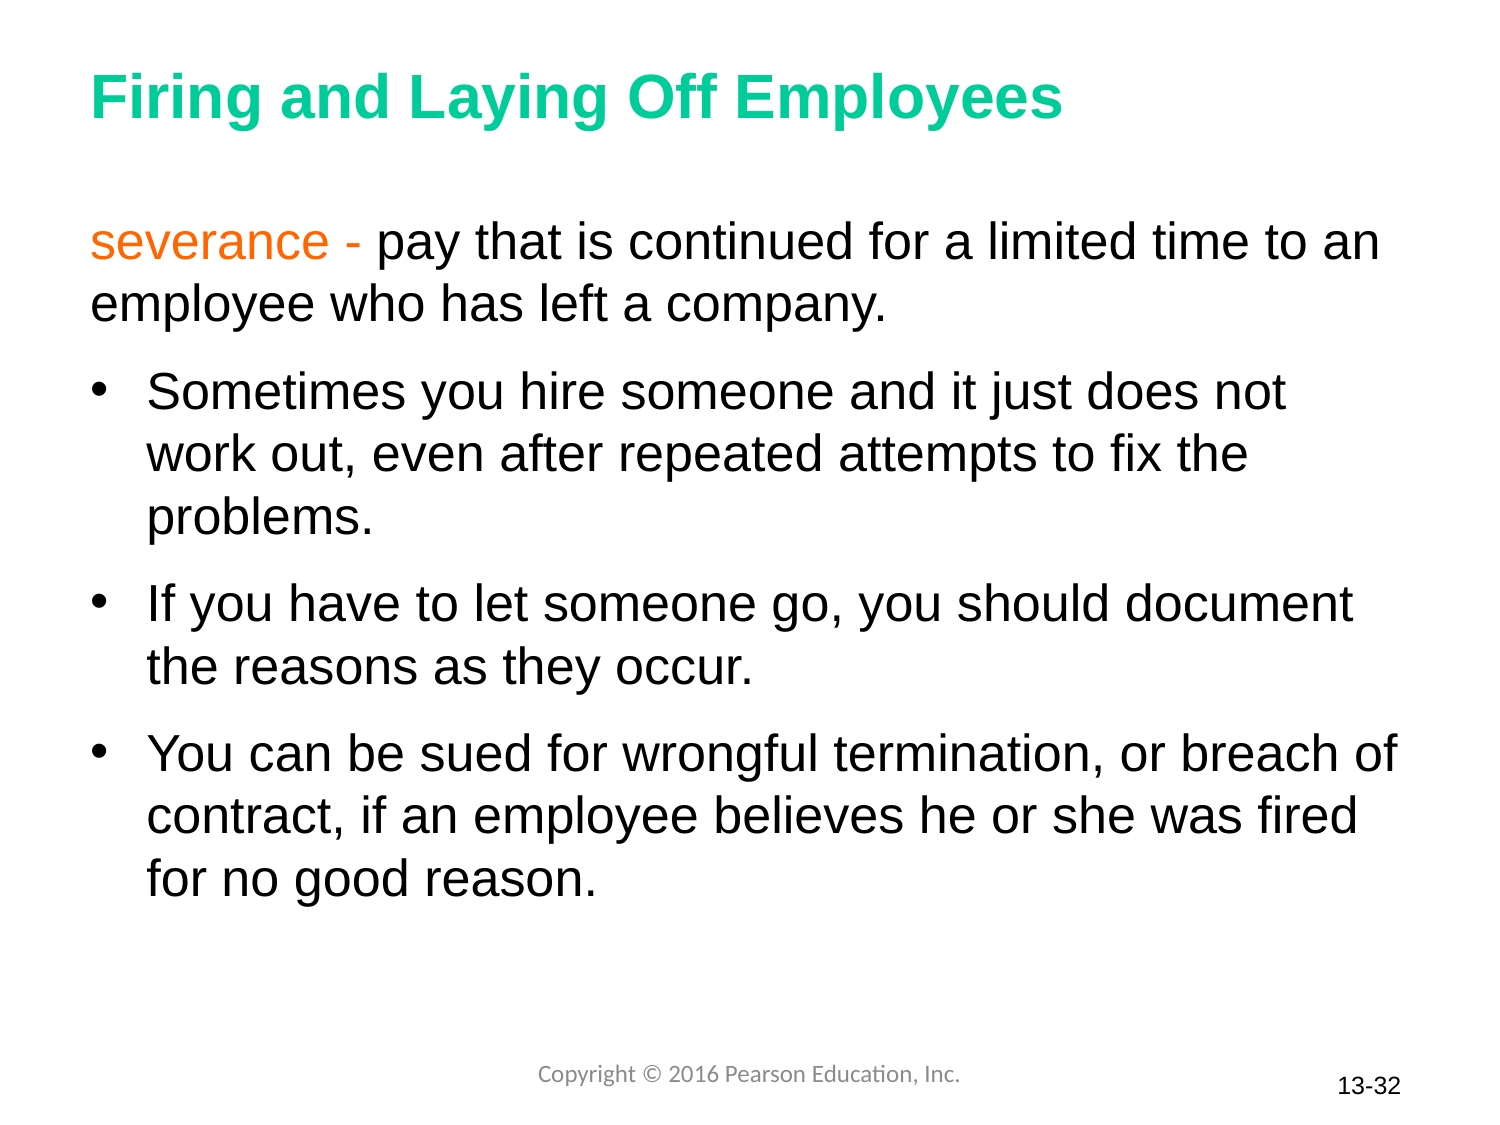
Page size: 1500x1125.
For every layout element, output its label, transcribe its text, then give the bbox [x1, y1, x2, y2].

title Firing and Laying Off Employees [75, 0, 1425, 188]
footer Copyright © 2016 Pearson Education, Inc. [512, 1042, 988, 1103]
list severance - pay that is continued for a limited time to an employee who has left a company. Sometimes you hire someone and it just does not work out, even after repeated attempts to fix the problems. If you have to let someone go, you should document the reasons as they occur. You can be sued for wrongful termination, or breach of contract, if an employee believes he or she was fired for no good reason. [75, 200, 1425, 1025]
